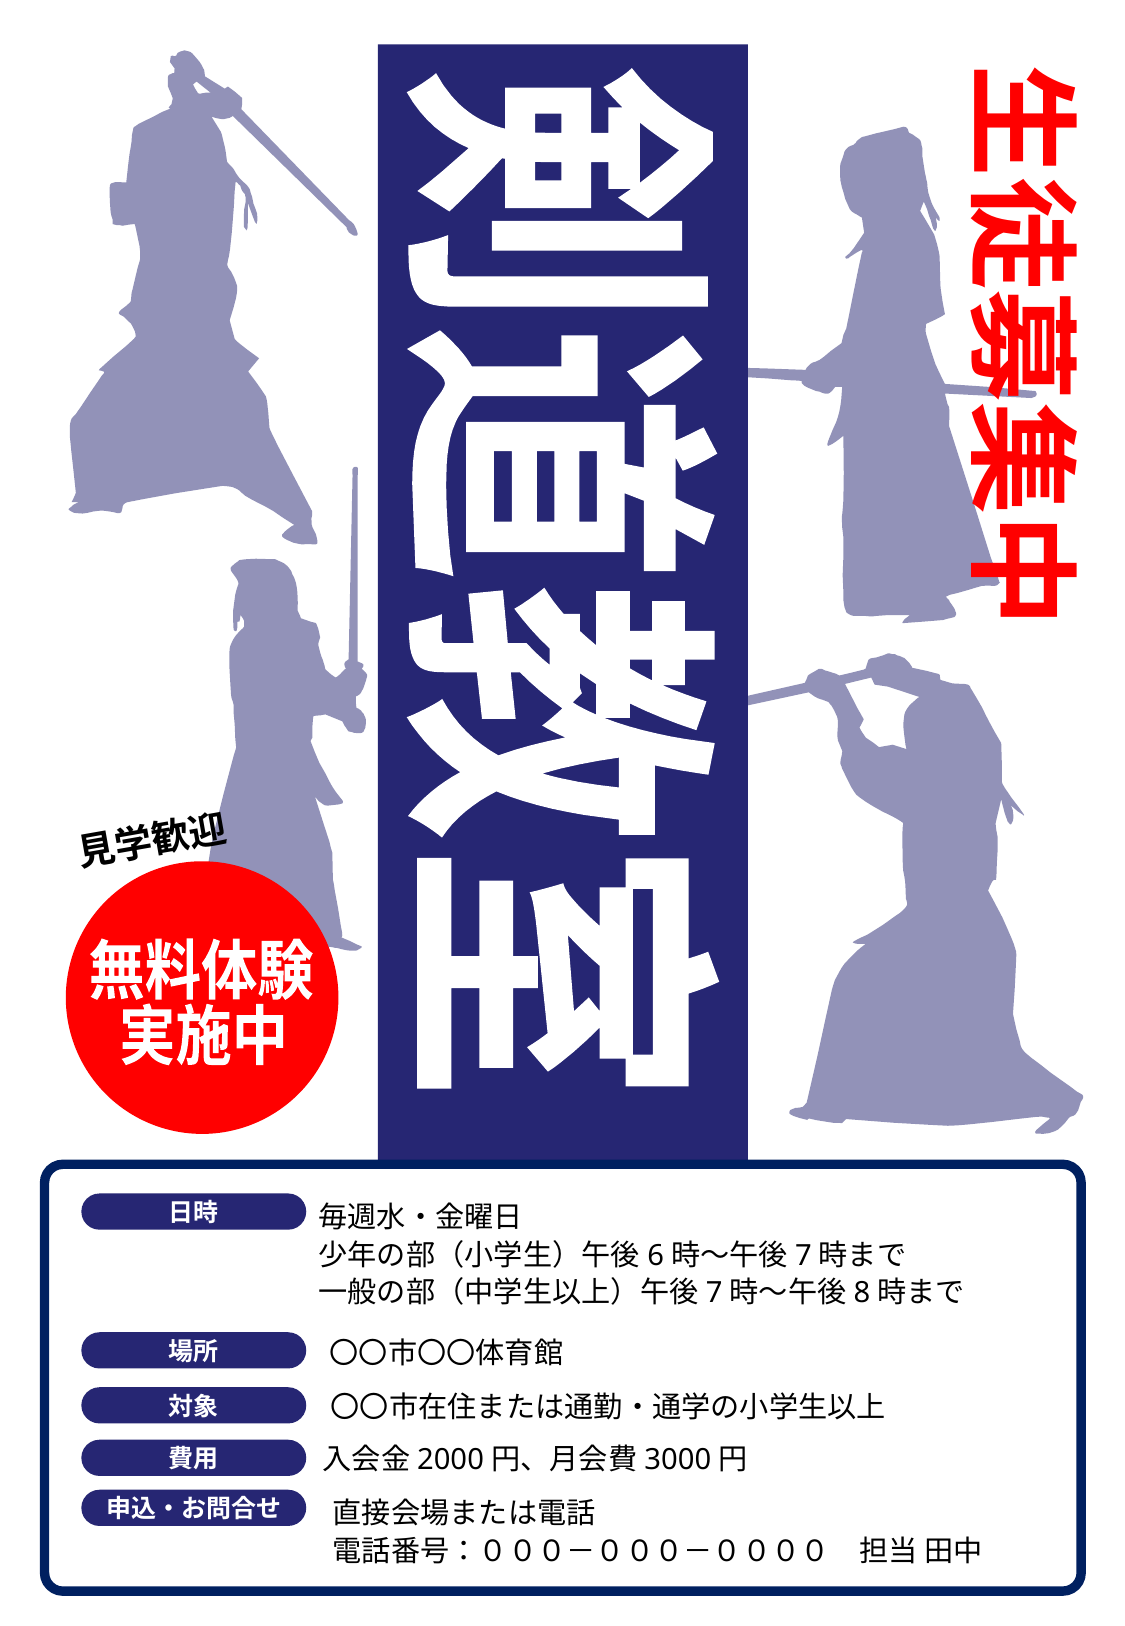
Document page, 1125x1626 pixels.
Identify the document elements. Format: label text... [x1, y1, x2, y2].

text_box 直接会場または電話 電話番号：０００－０００－００００ 担当 田中 [317, 1484, 998, 1575]
text_box 申込・お問合せ [81, 1489, 307, 1526]
text_box [44, 1164, 1082, 1592]
text_box [216, 466, 368, 859]
text_box 毎週水・金曜日 少年の部（小学生）午後6時～午後7時まで 一般の部（中学生以上）午後7時～午後8時まで [303, 1188, 980, 1316]
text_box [65, 860, 339, 1135]
text_box 見学歓迎 [58, 793, 246, 860]
text_box 生徒募集中 [934, 49, 1102, 718]
text_box 日時 [81, 1193, 307, 1230]
text_box [68, 50, 358, 545]
text_box 場所 [81, 1332, 307, 1369]
text_box [748, 653, 1084, 1134]
text_box 入会金2000円、月会費3000円 [307, 1430, 763, 1483]
text_box 〇〇市在住または通勤・通学の小学生以上 [315, 1377, 902, 1431]
text_box [377, 44, 748, 1164]
text_box [748, 126, 934, 624]
text_box 対象 [81, 1387, 307, 1424]
text_box 〇〇市〇〇体育館 [314, 1324, 579, 1377]
text_box 費用 [81, 1439, 307, 1476]
text_box [343, 938, 362, 951]
